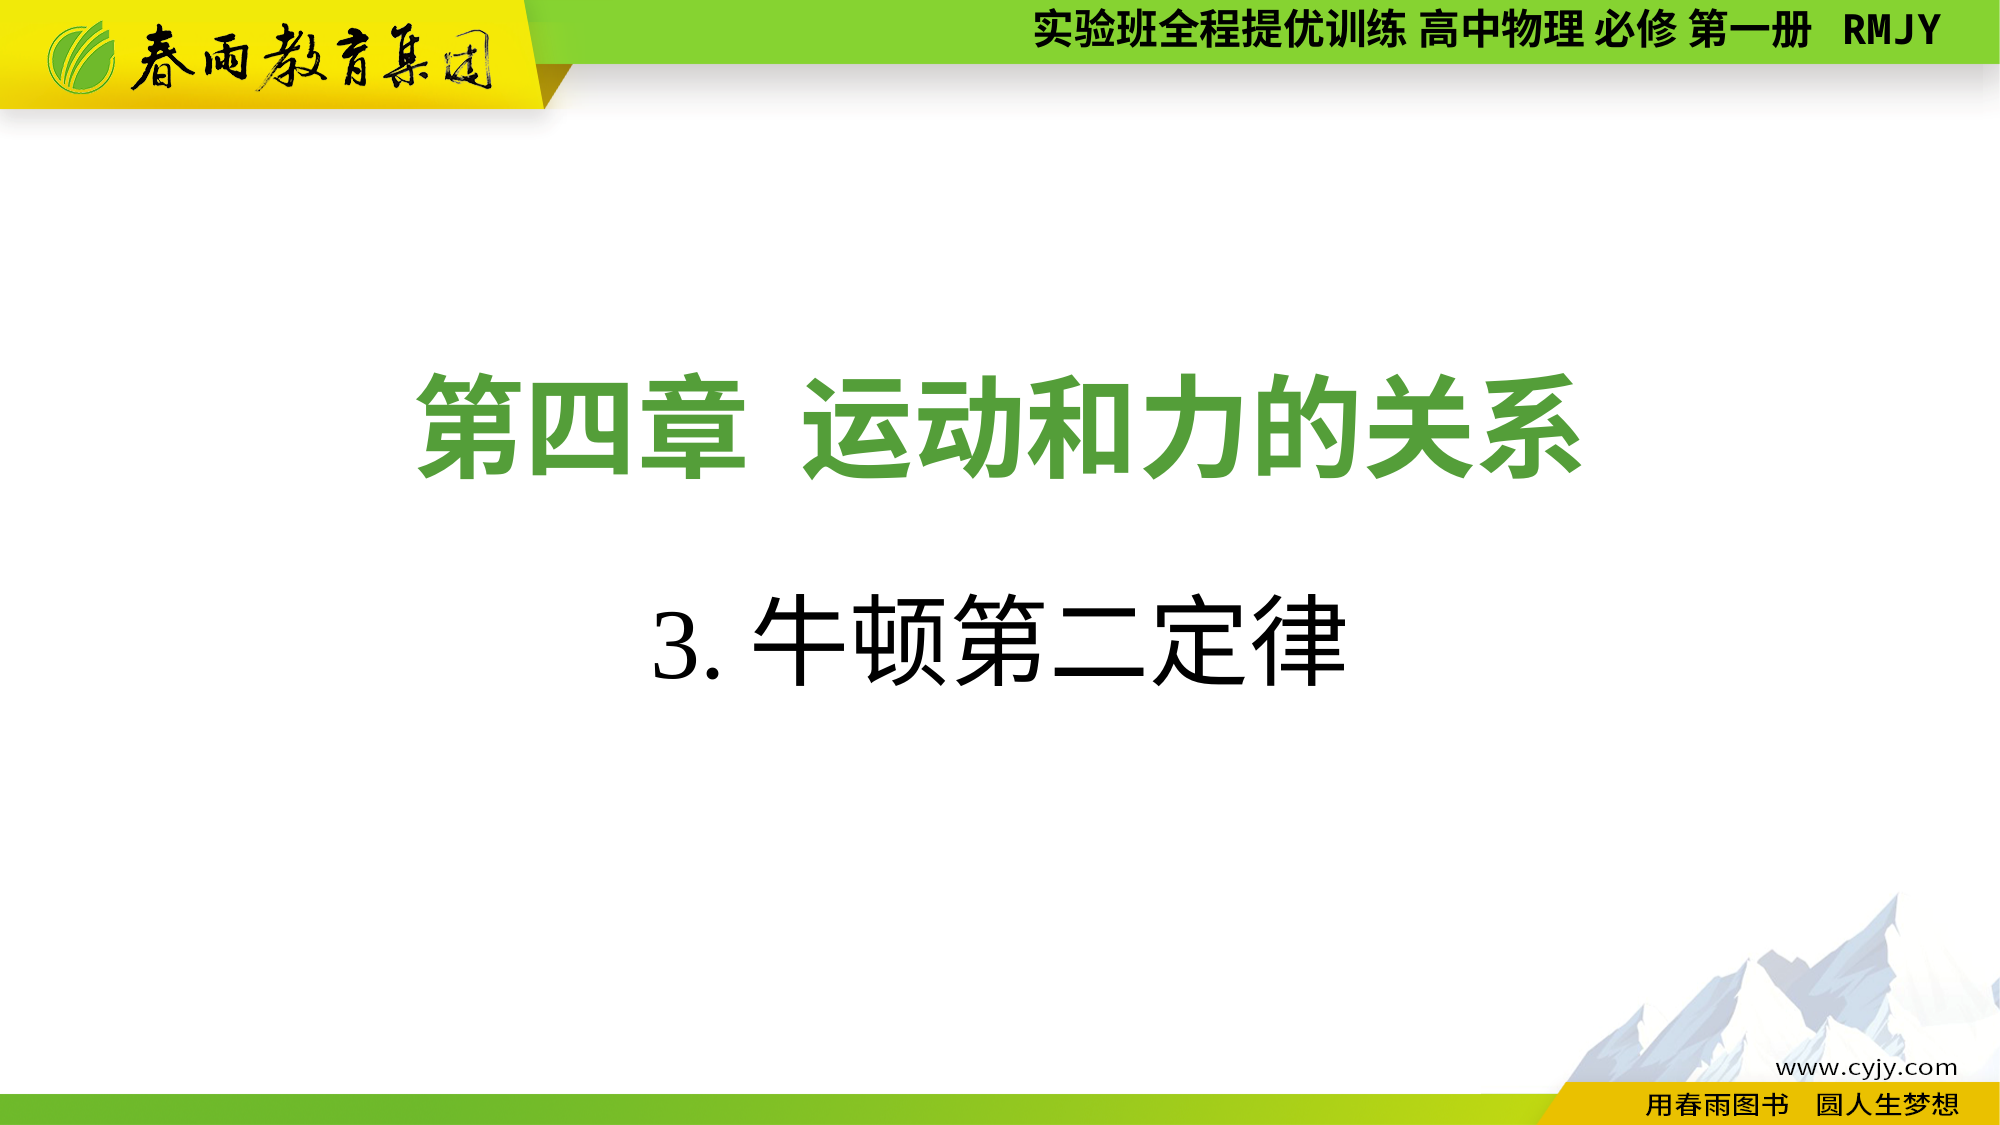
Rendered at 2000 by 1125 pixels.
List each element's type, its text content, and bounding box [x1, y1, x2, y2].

text_box 3.牛顿第二定律 [54, 511, 1946, 706]
text_box 第四章 运动和力的关系 [54, 282, 1946, 500]
picture [0, 0, 2000, 1125]
